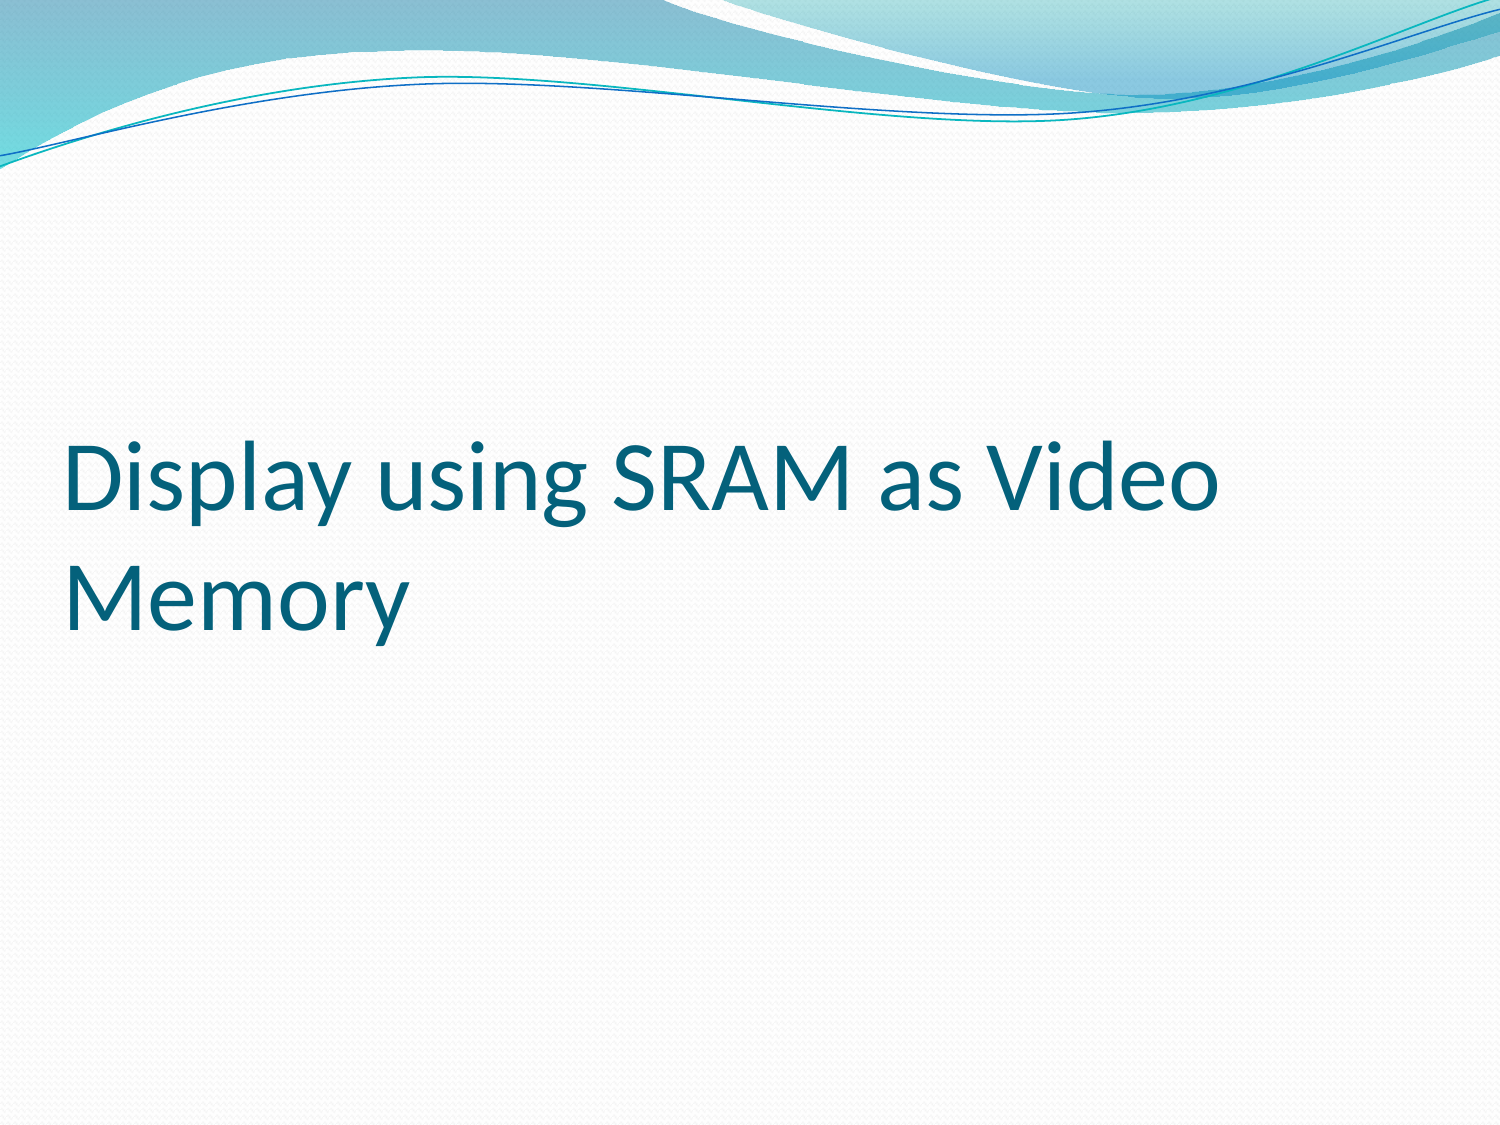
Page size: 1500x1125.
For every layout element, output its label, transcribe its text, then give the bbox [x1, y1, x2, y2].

title Display using SRAM as Video Memory [62, 462, 1413, 650]
